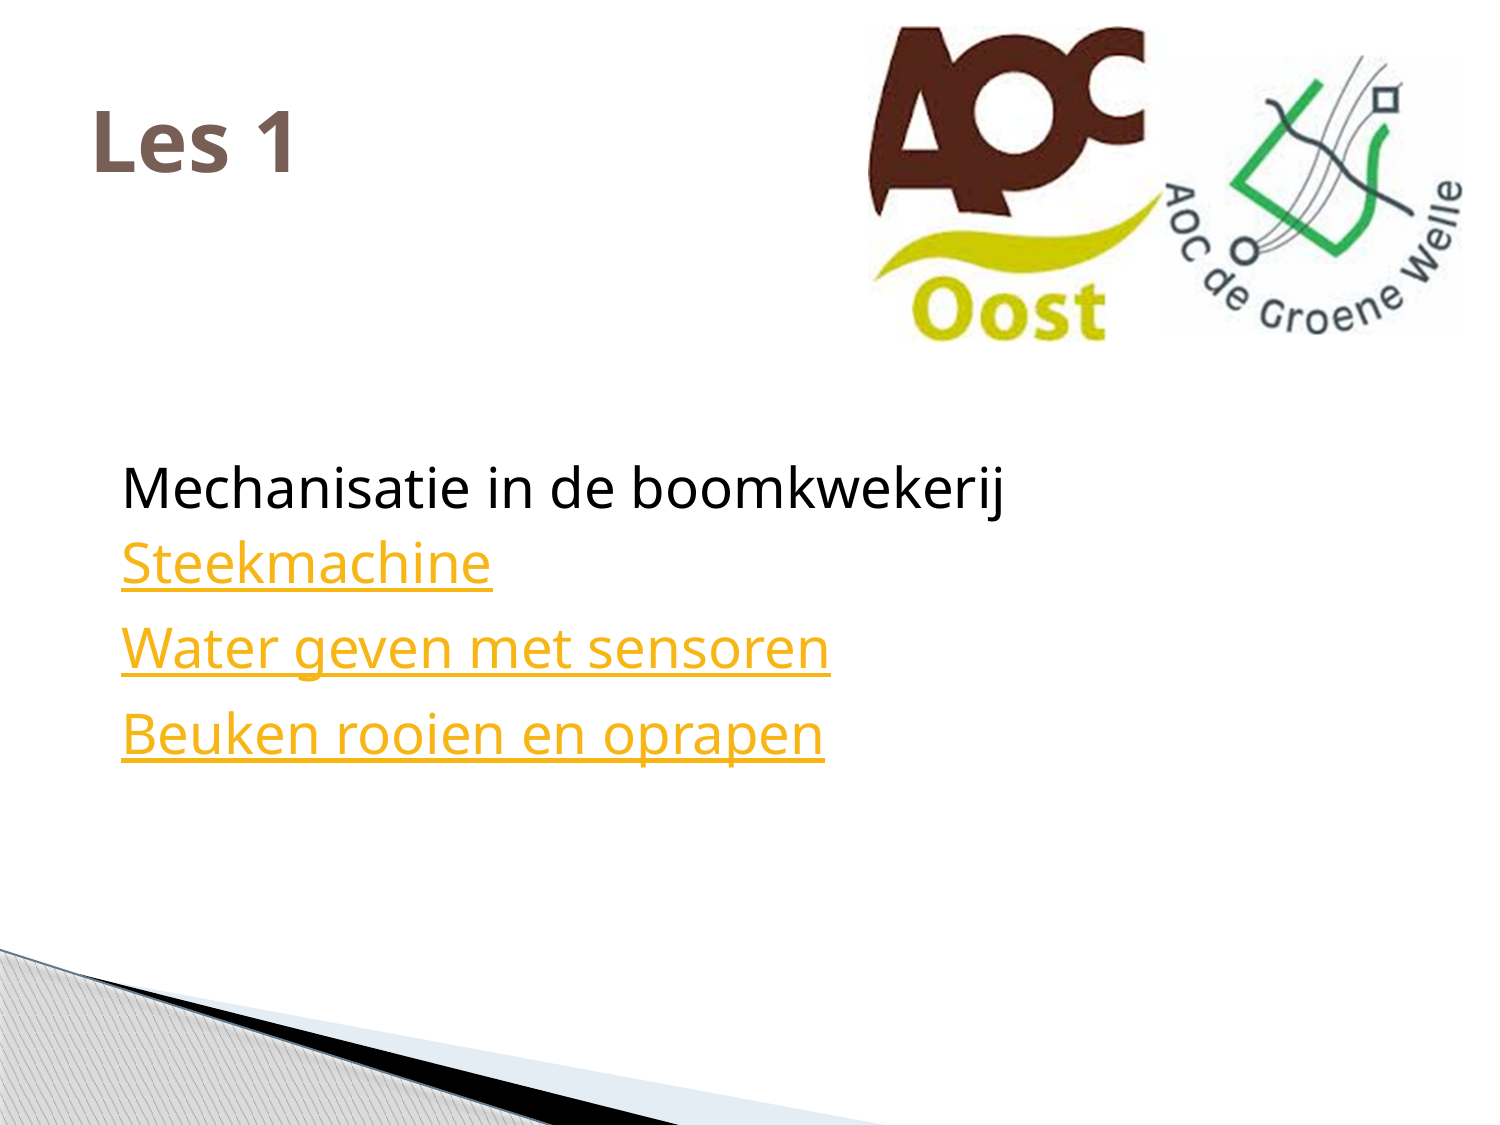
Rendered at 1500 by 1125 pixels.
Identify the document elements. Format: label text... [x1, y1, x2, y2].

list Mechanisatie in de boomkwekerij Steekmachine Water geven met sensoren Beuken rooien en oprapen [88, 368, 1439, 969]
picture [867, 26, 1473, 365]
title Les 1 [75, 45, 862, 233]
